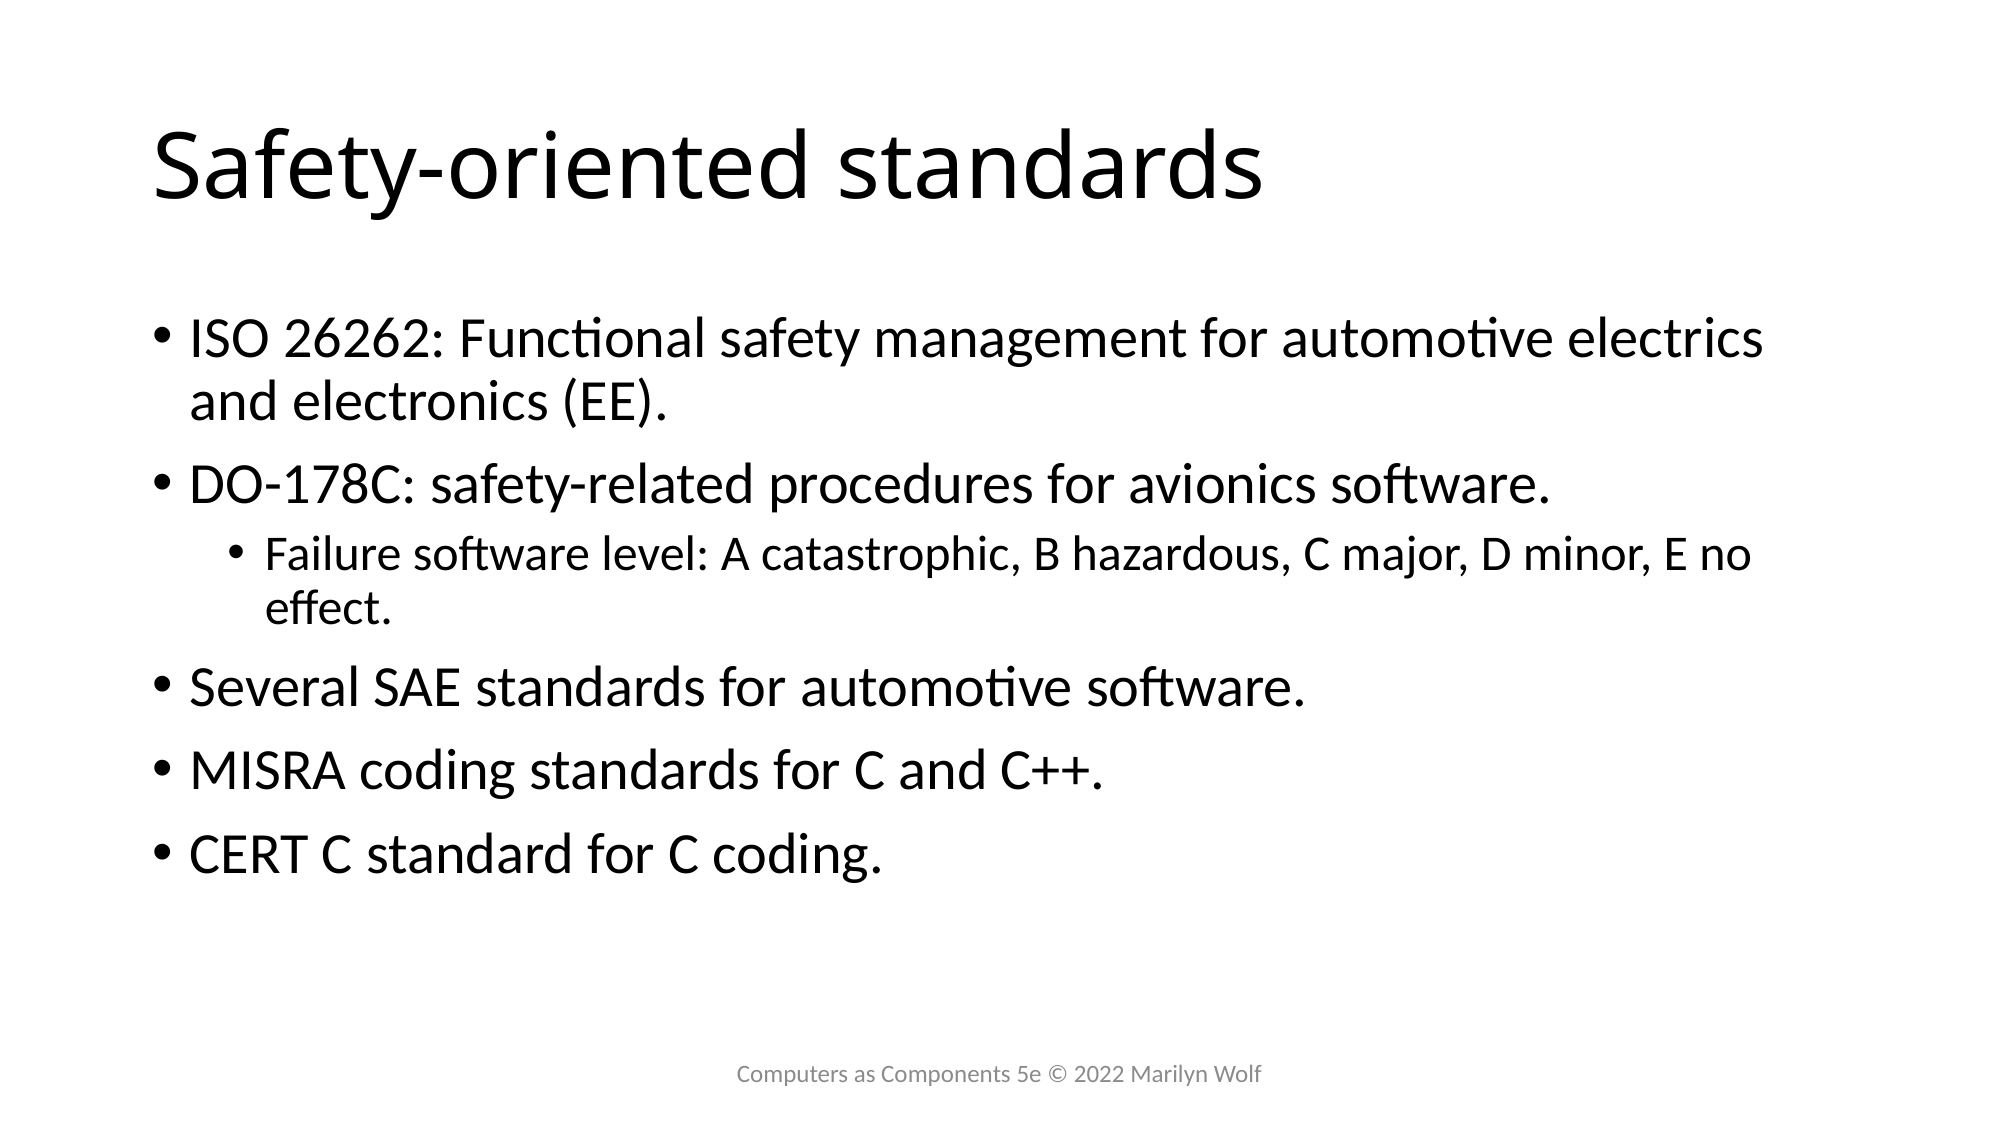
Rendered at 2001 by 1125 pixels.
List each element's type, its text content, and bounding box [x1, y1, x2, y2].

footer Computers as Components 5e © 2022 Marilyn Wolf [662, 1042, 1338, 1103]
title Safety-oriented standards [137, 59, 1863, 278]
list ISO 26262: Functional safety management for automotive electrics and electronics (EE). DO-178C: safety-related procedures for avionics software. Failure software level: A catastrophic, B hazardous, C major, D minor, E no effect. Several SAE standards for automotive software. MISRA coding standards for C and C++. CERT C standard for C coding. [137, 299, 1863, 1014]
